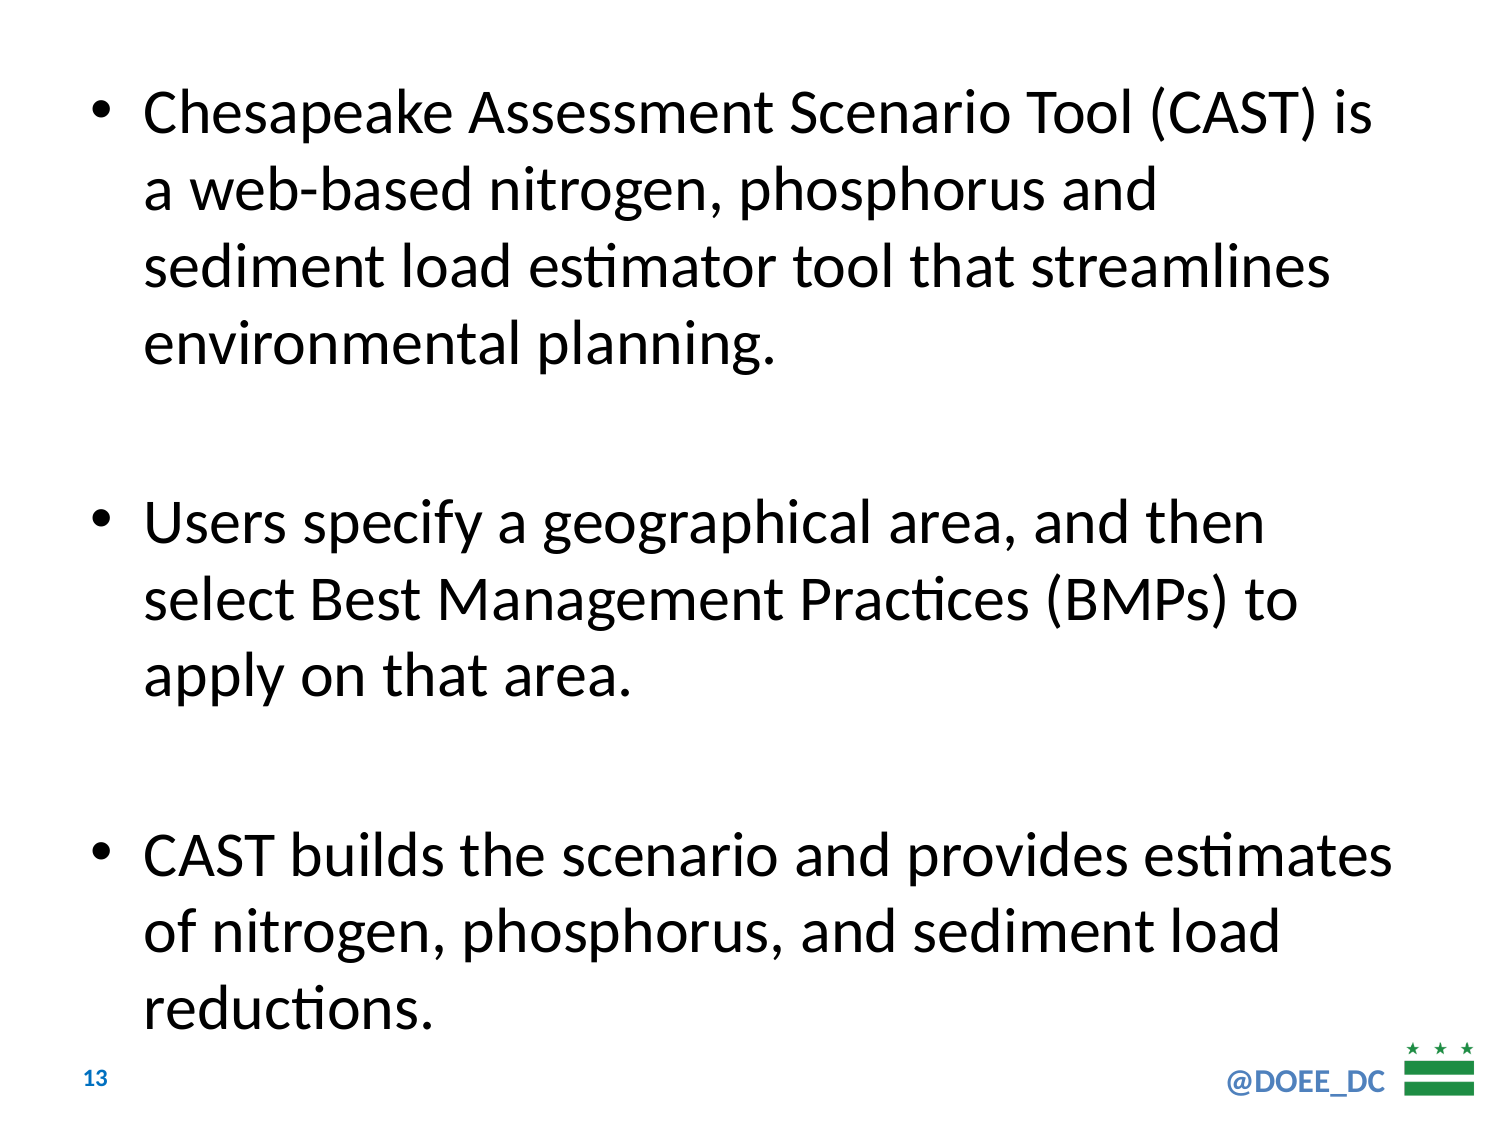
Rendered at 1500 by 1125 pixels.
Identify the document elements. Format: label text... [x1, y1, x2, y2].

text_box 13 [67, 1046, 418, 1107]
picture [1399, 1036, 1477, 1101]
list Chesapeake Assessment Scenario Tool (CAST) is a web-based nitrogen, phosphorus and sediment load estimator tool that streamlines environmental planning. Users specify a geographical area, and then select Best Management Practices (BMPs) to apply on that area. CAST builds the scenario and provides estimates of nitrogen, phosphorus, and sediment load reductions. [75, 62, 1425, 1052]
text_box @DOEE_DC [1174, 1052, 1396, 1106]
